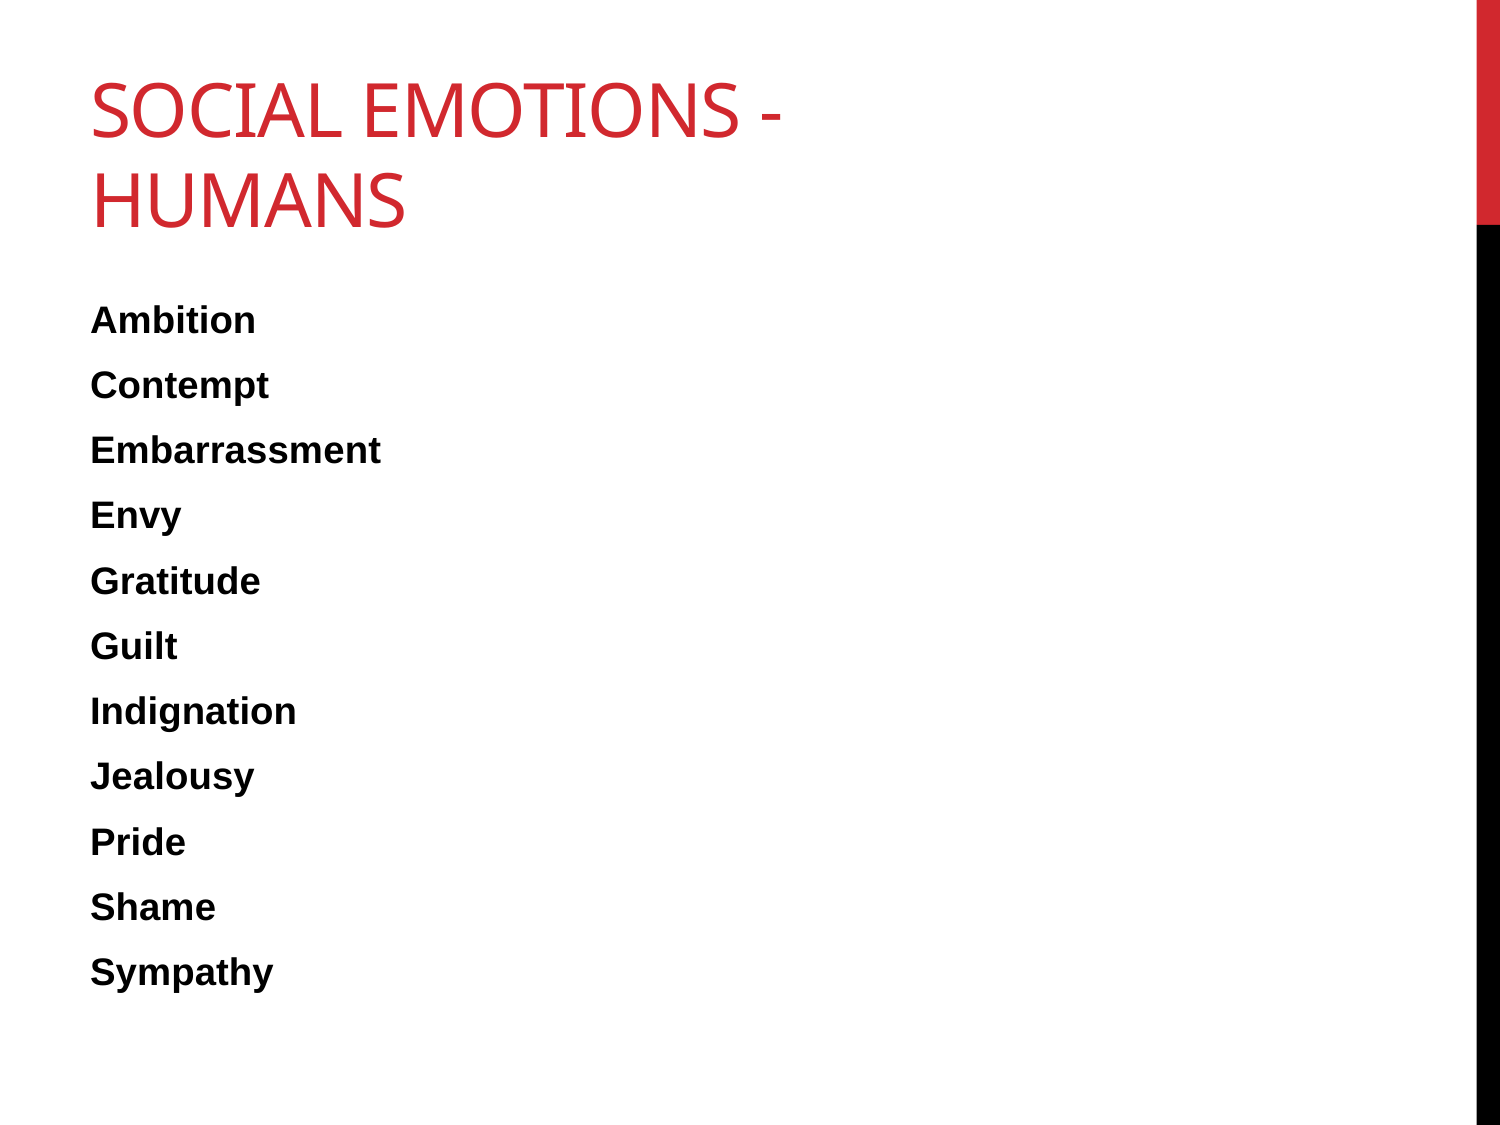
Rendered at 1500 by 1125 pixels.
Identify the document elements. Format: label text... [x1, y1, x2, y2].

list Ambition Contempt Embarrassment Envy Gratitude Guilt Indignation Jealousy Pride Shame Sympathy [75, 287, 1325, 1005]
title Social Emotions - HUMANS [75, 25, 1025, 250]
